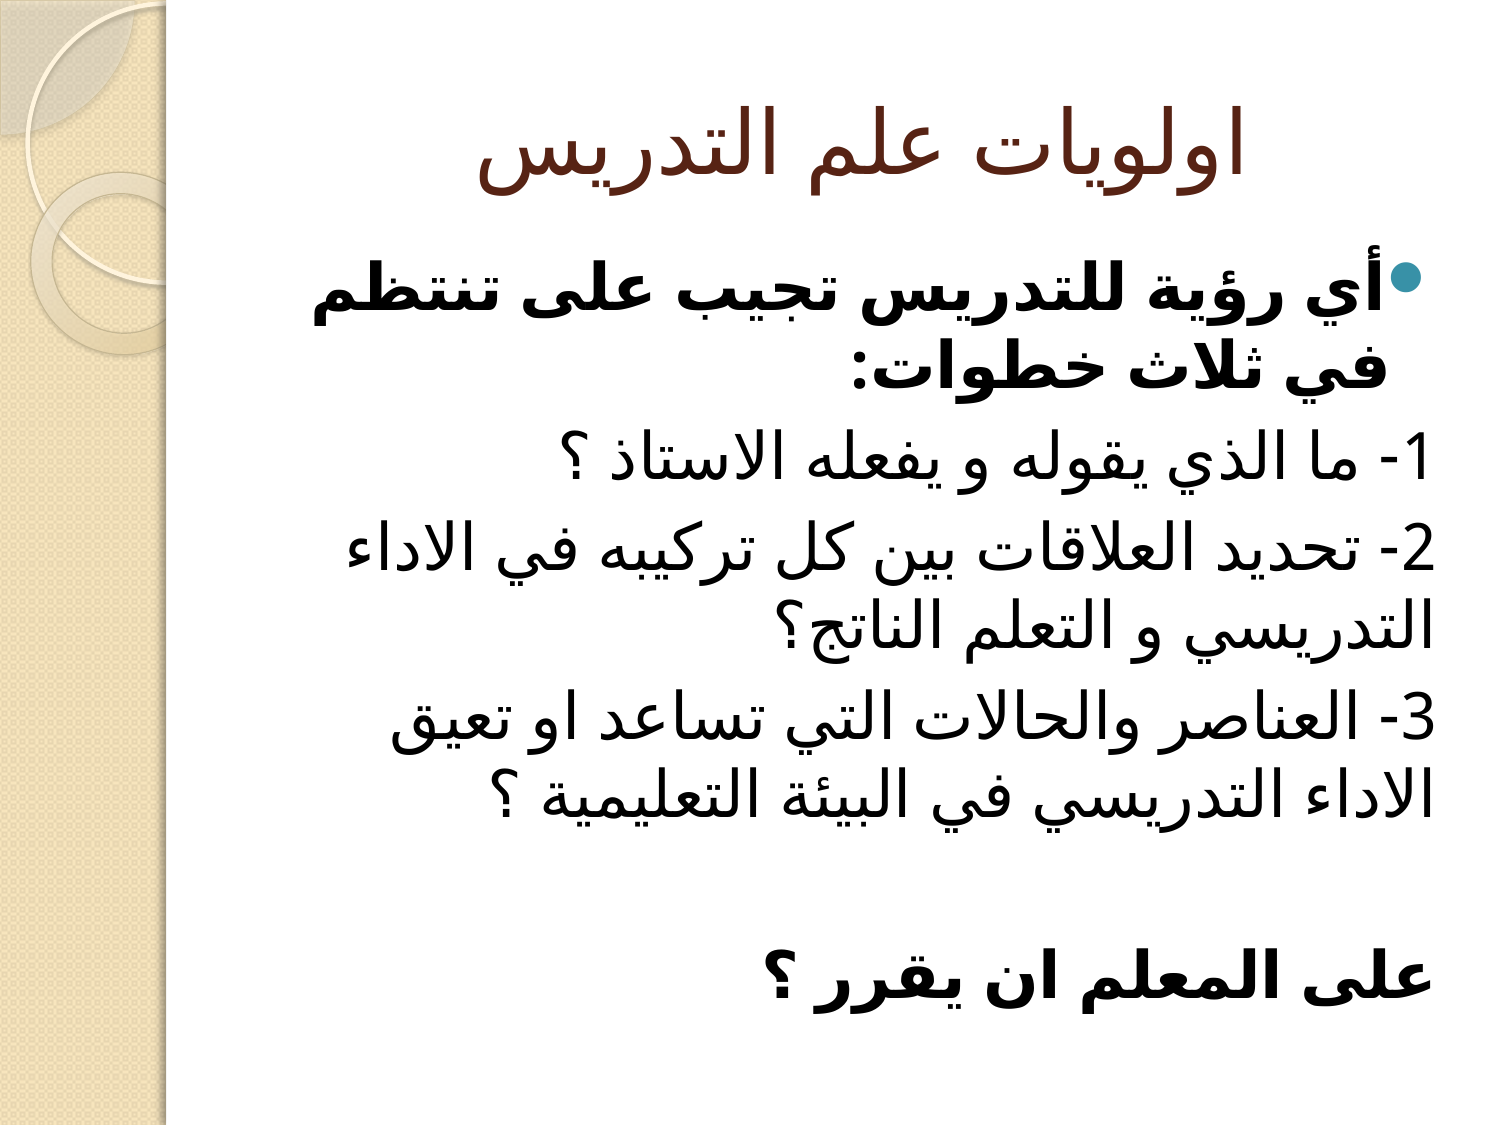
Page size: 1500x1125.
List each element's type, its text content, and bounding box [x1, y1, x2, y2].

list أي رؤية للتدريس تجيب على تنتظم في ثلاث خطوات: 1- ما الذي يقوله و يفعله الاستاذ ؟ 2- تحديد العلاقات بين كل تركيبه في الاداء التدريسي و التعلم الناتج؟ 3- العناصر والحالات التي تساعد او تعيق الاداء التدريسي في البيئة التعليمية ؟ على المعلم ان يقرر ؟ [235, 237, 1466, 1025]
title اولويات علم التدريس [235, 45, 1466, 233]
